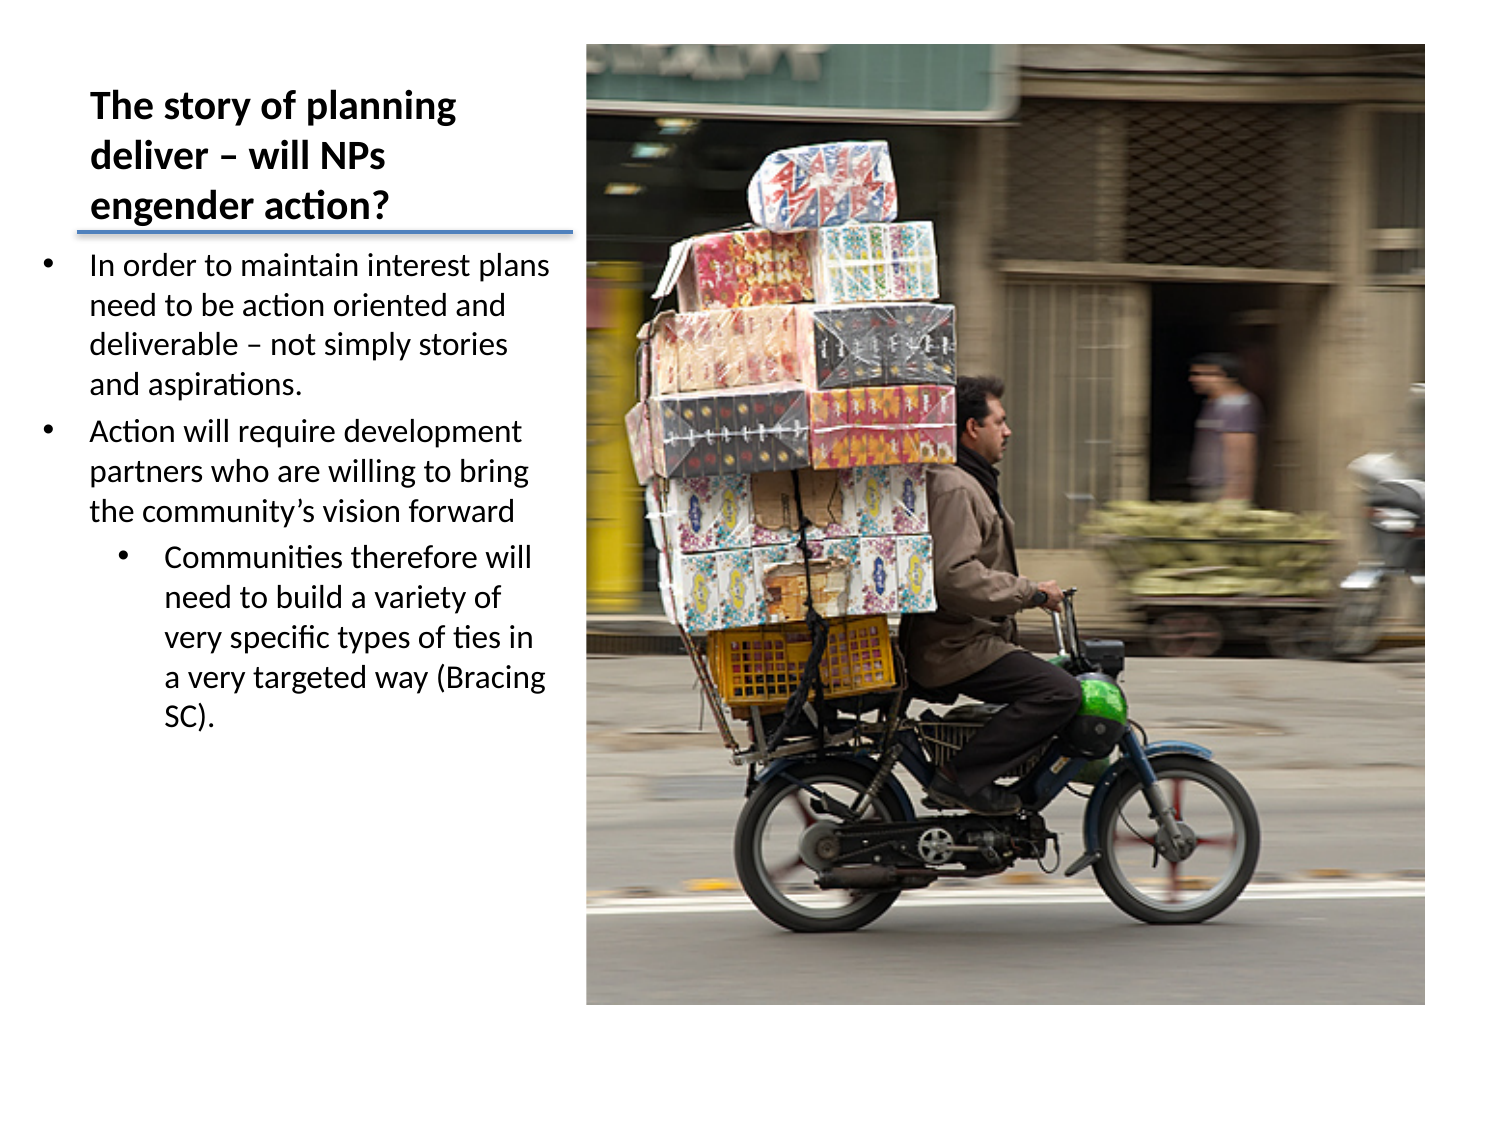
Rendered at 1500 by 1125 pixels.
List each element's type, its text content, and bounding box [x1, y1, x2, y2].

list In order to maintain interest plans need to be action oriented and deliverable – not simply stories and aspirations. Action will require development partners who are willing to bring the community’s vision forward Communities therefore will need to build a variety of very specific types of ties in a very targeted way (Bracing SC). [27, 235, 569, 1005]
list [586, 44, 1426, 1006]
title The story of planning deliver – will NPs engender action? [75, 44, 569, 229]
